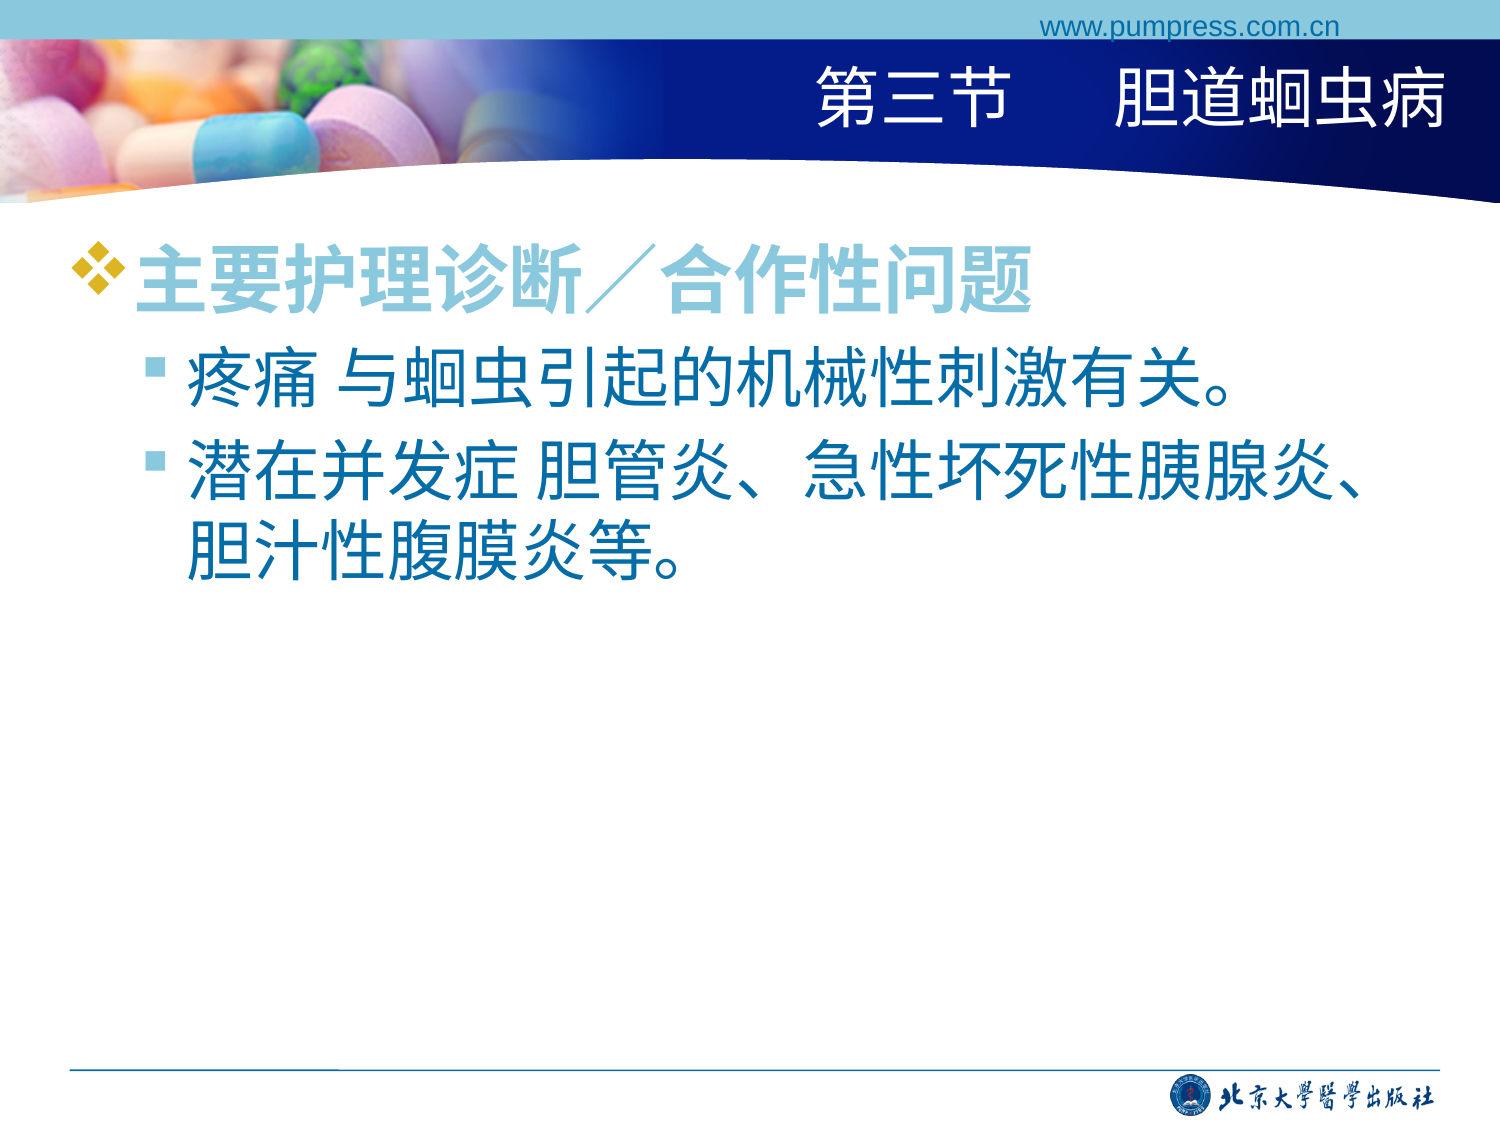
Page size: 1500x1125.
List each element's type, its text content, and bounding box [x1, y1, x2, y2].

title 第三节 胆道蛔虫病 [137, 49, 1463, 143]
picture [1170, 1074, 1436, 1118]
slide_number www.pumpress.com.cn [1025, 0, 1463, 38]
list 主要护理诊断∕合作性问题 疼痛 与蛔虫引起的机械性刺激有关。 潜在并发症 胆管炎、急性坏死性胰腺炎、胆汁性腹膜炎等。 [49, 224, 1463, 1026]
picture [0, 40, 1500, 203]
